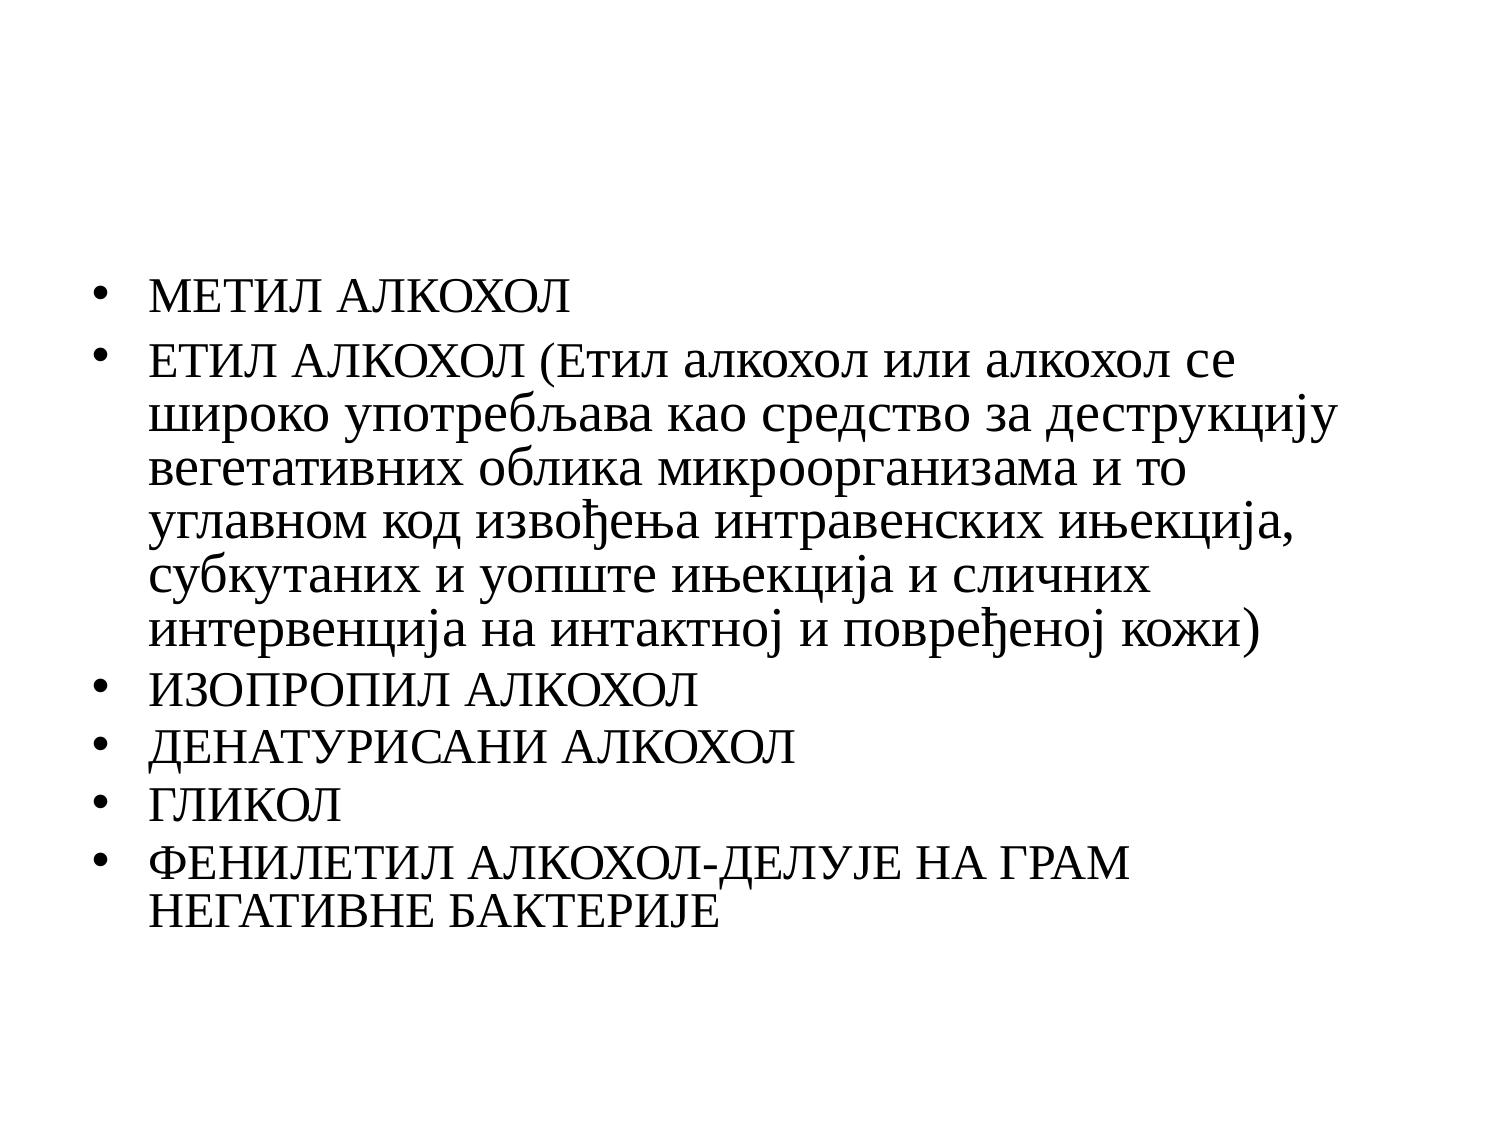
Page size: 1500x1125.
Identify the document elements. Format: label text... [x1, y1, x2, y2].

list МЕТИЛ АЛКОХОЛ ЕТИЛ АЛКОХОЛ (Eтил алкохол или алкохол се широко употребљава као средство за деструкцију вегетативних облика микроорганизама и то углавном код извођења интравенских ињекција, субкутаних и уопште ињекција и сличних интервенција на интактној и повређеној кожи) ИЗОПРОПИЛ АЛКОХОЛ ДЕНАТУРИСАНИ АЛКОХОЛ ГЛИКОЛ ФЕНИЛЕТИЛ АЛКОХОЛ-ДЕЛУЈЕ НА ГРАМ НЕГАТИВНЕ БАКТЕРИЈЕ [76, 267, 1427, 1010]
